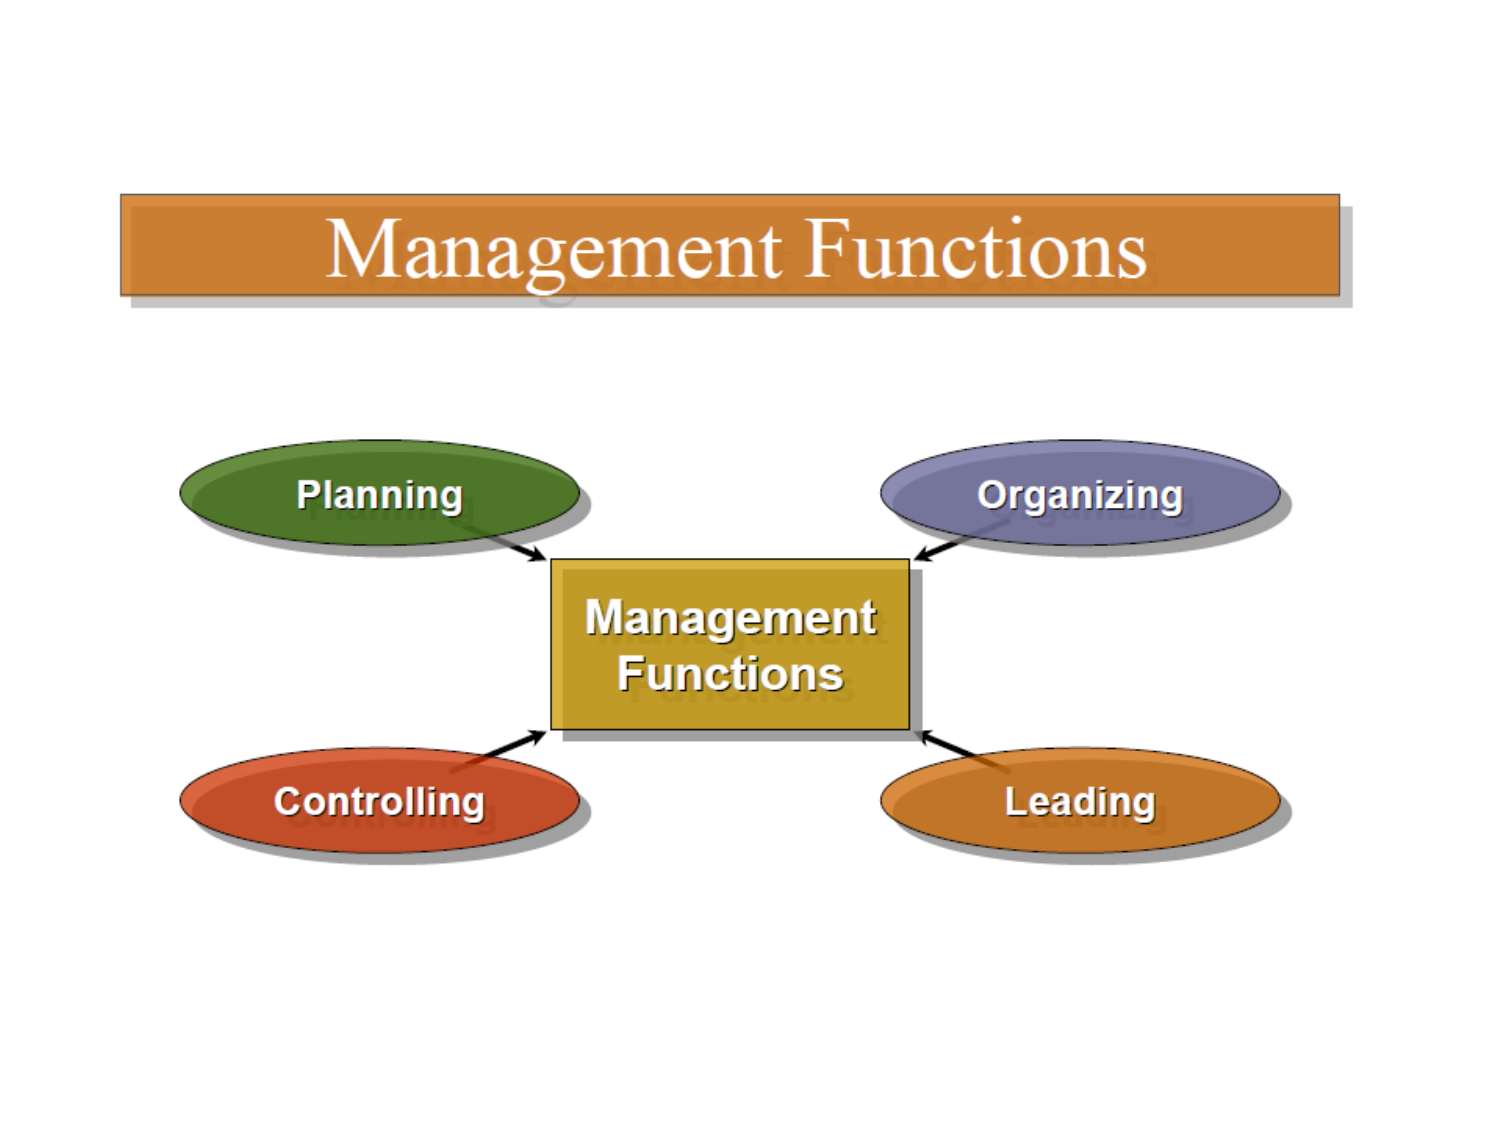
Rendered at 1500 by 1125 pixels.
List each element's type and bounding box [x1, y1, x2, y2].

picture [100, 169, 1400, 956]
